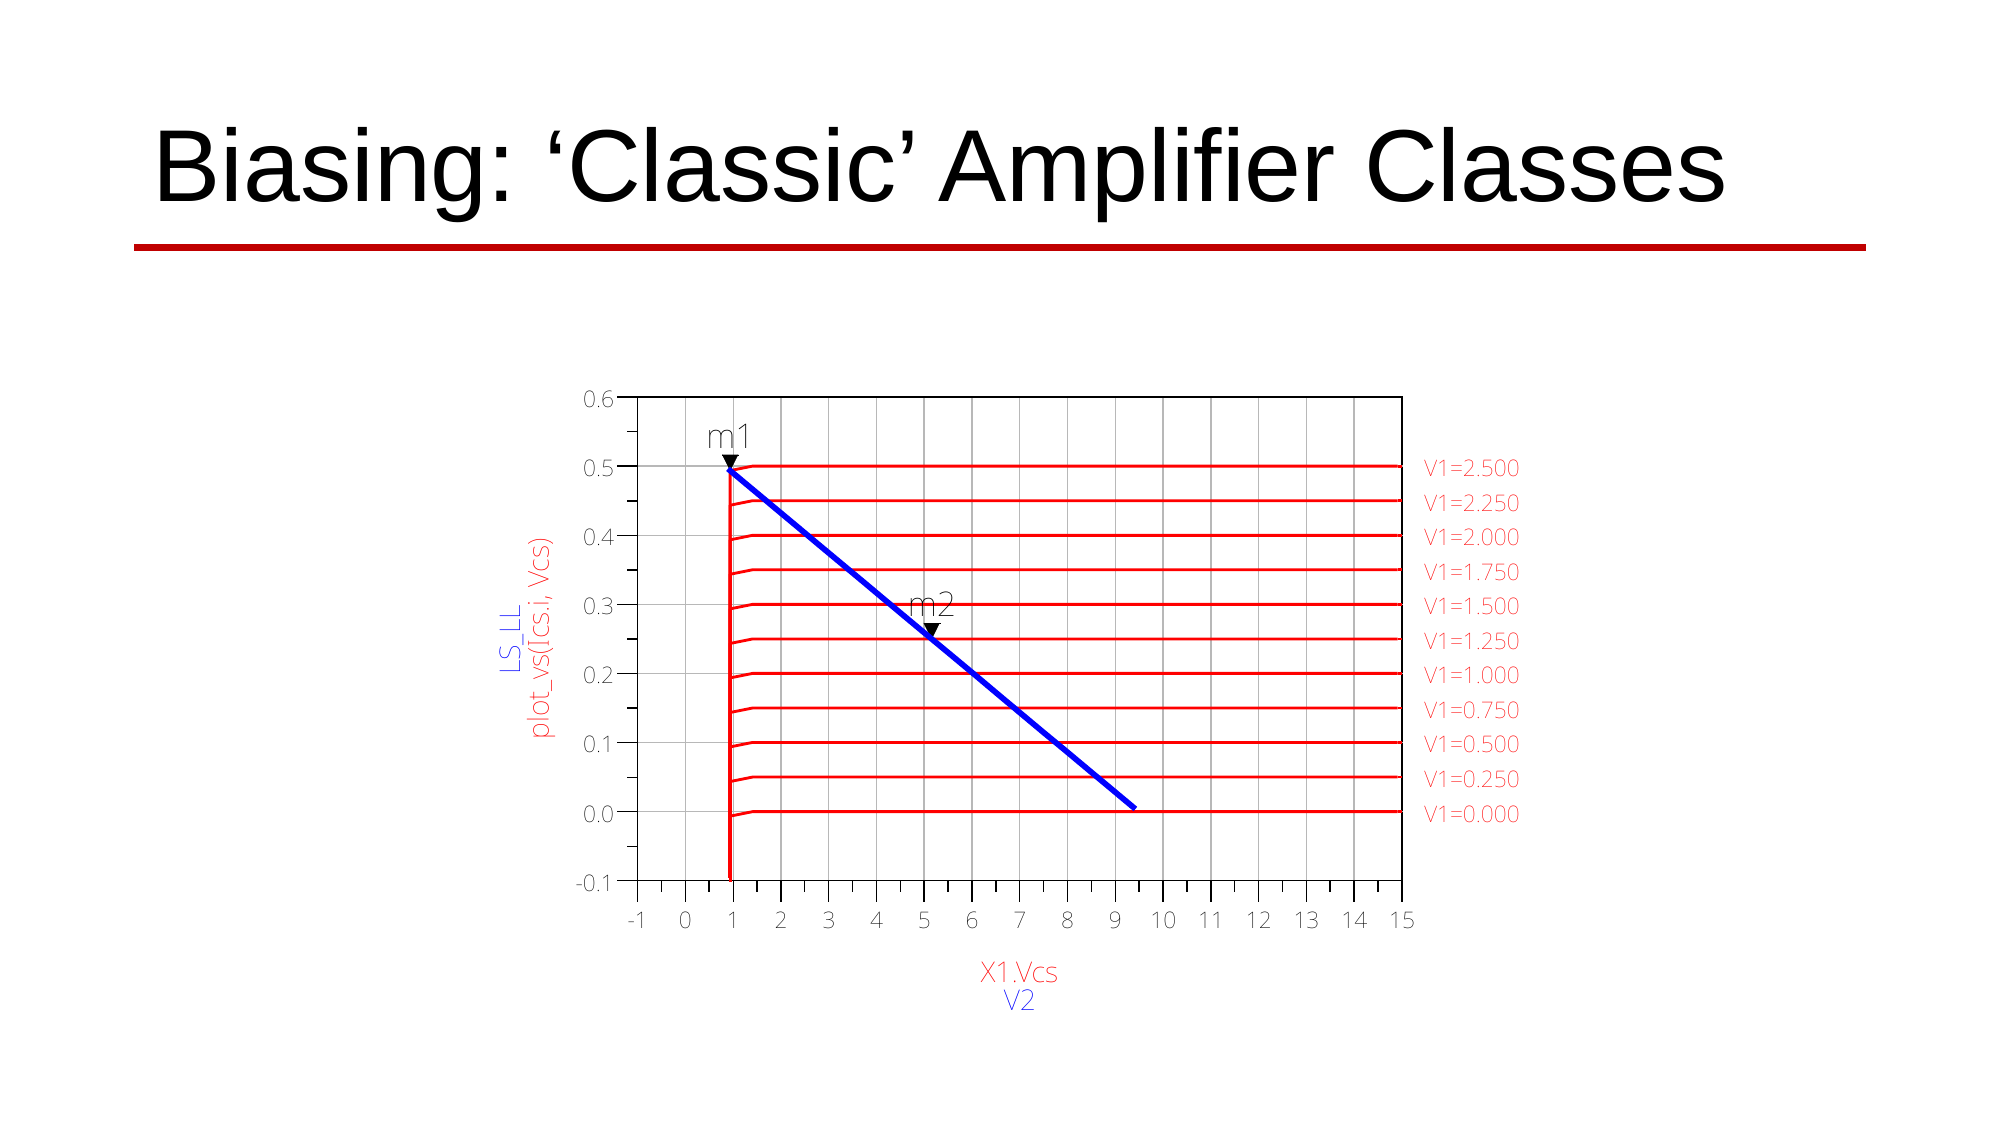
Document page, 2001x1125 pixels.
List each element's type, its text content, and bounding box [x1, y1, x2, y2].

picture [476, 368, 1524, 1014]
title Biasing: ‘Classic’ Amplifier Classes [137, 59, 1863, 278]
